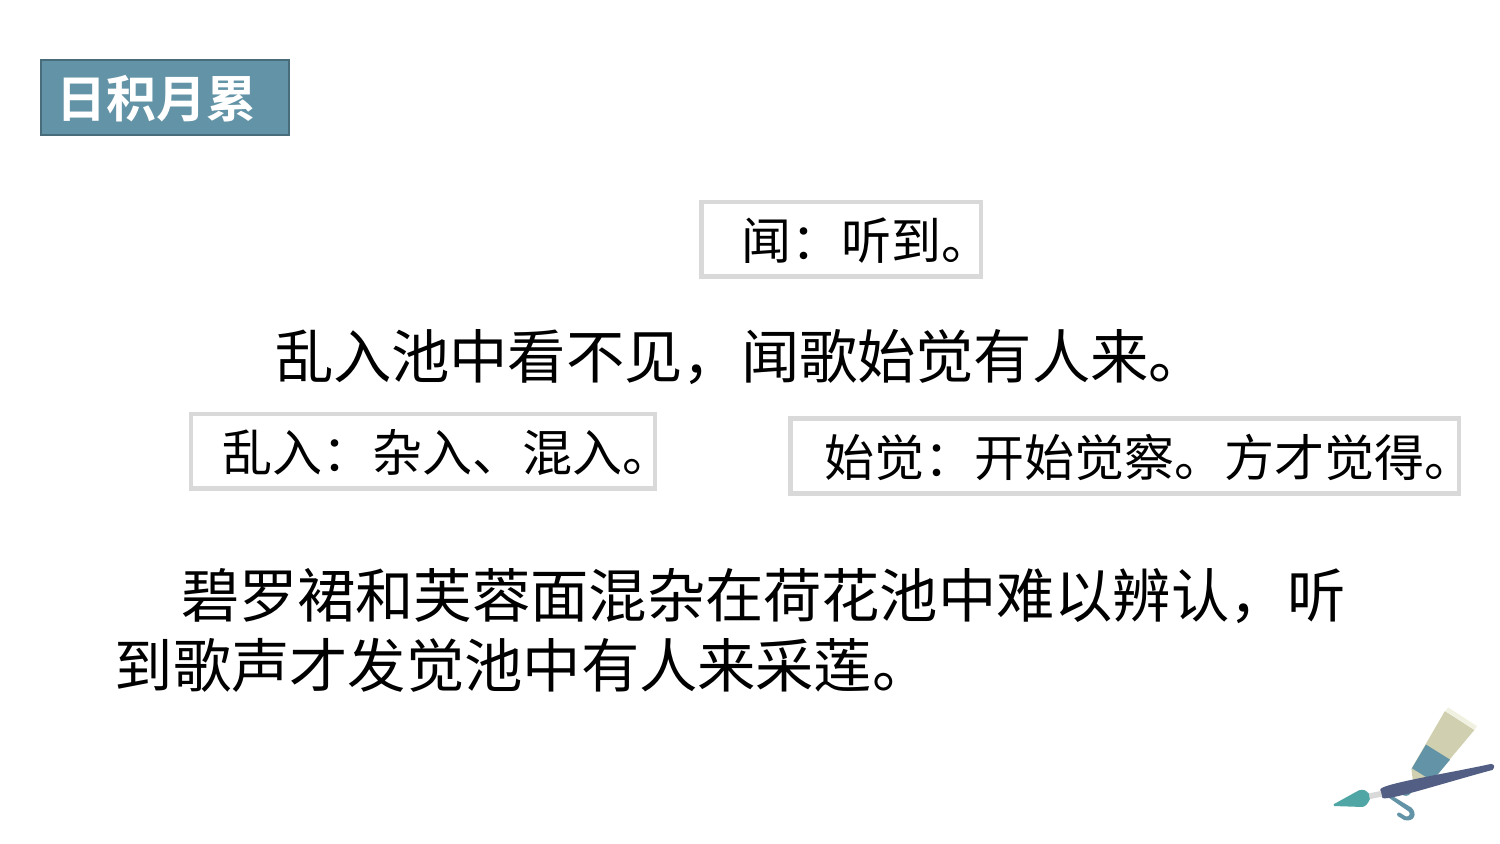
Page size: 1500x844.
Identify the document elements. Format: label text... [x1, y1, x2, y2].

text_box 闻：听到。 [701, 201, 981, 277]
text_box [1358, 708, 1481, 844]
text_box 乱入：杂入、混入。 [190, 413, 655, 489]
text_box 日积月累 [40, 59, 290, 136]
text_box 碧罗裙和芙蓉面混杂在荷花池中难以辨认，听到歌声才发觉池中有人来采莲。 [100, 551, 1362, 707]
text_box 乱入池中看不见，闻歌始觉有人来。 [74, 157, 1408, 398]
text_box 始觉：开始觉察。方才觉得。 [790, 418, 1459, 494]
